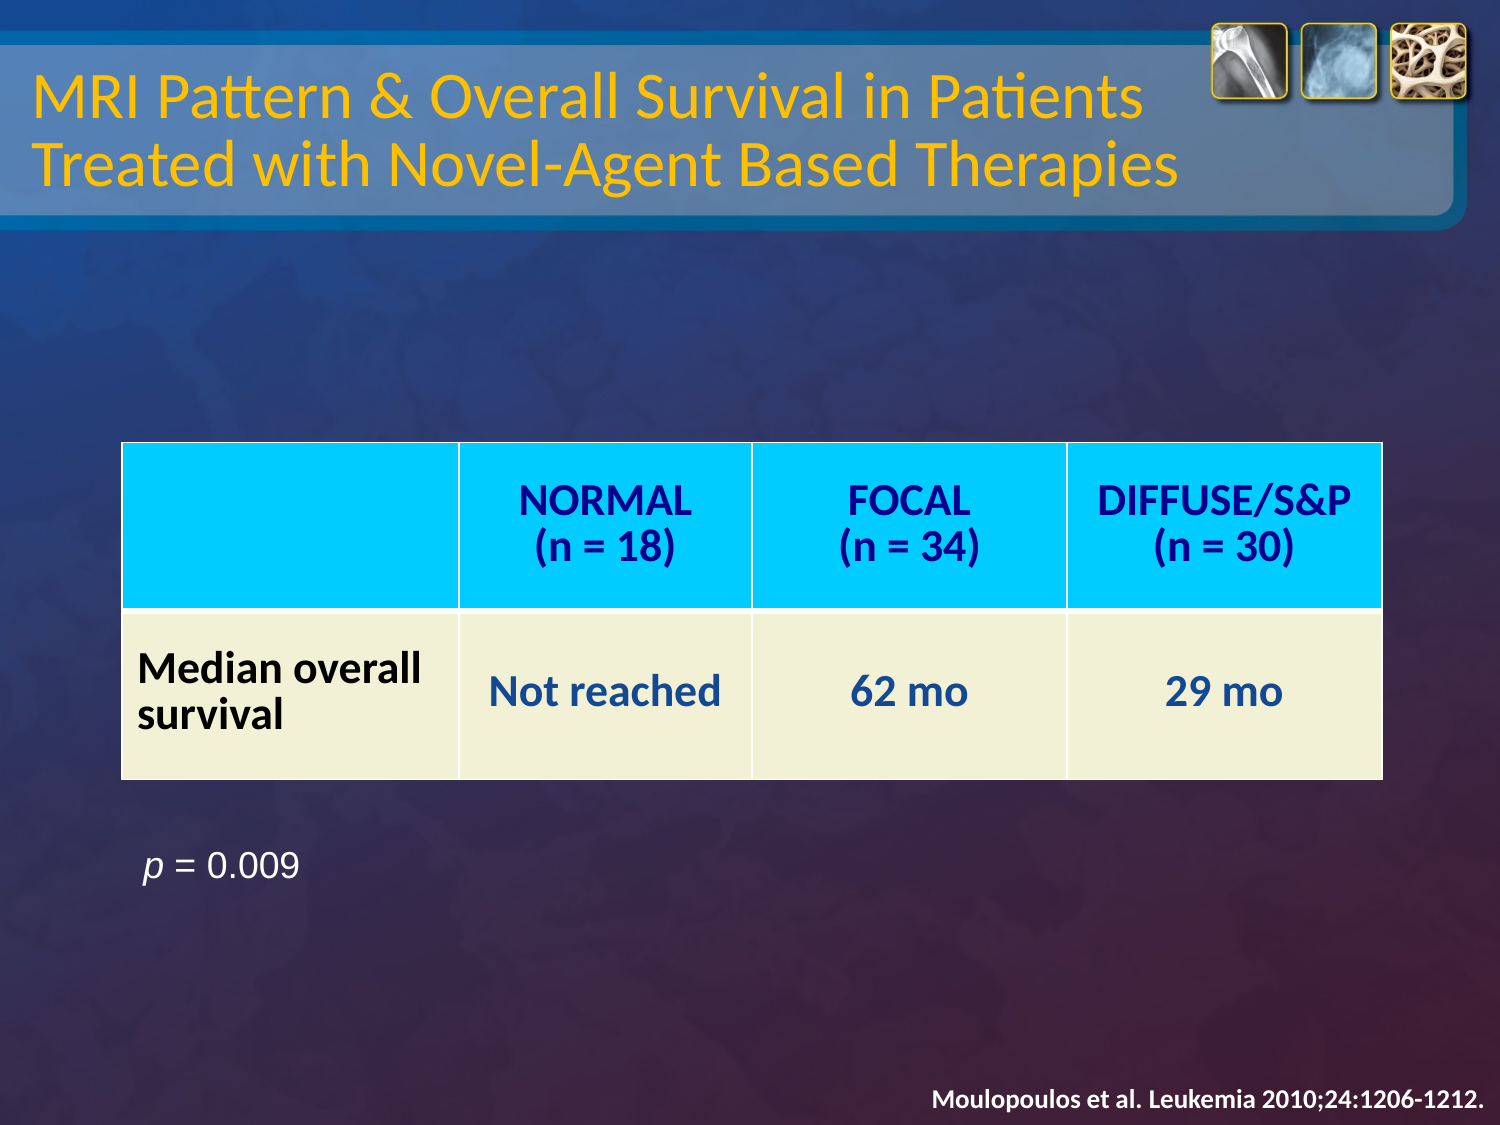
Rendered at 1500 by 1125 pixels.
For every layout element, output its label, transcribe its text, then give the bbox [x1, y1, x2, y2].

table_cell Median overall survival [123, 614, 458, 779]
table_cell 29 mo [1068, 614, 1381, 779]
picture [0, 0, 1500, 1125]
title MRI Pattern & Overall Survival in Patients Treated with Novel-Agent Based Therapies [16, 38, 1250, 226]
table_header DIFFUSE/S&P (n = 30) [1068, 443, 1381, 608]
table_header [123, 443, 458, 608]
text_box p = 0.009 [128, 833, 384, 893]
table_cell Not reached [460, 614, 751, 779]
table_header NORMAL (n = 18) [460, 443, 751, 608]
text_box Moulopoulos et al. Leukemia 2010;24:1206-1212. [804, 1074, 1500, 1122]
table_cell 62 mo [753, 614, 1066, 779]
table_header FOCAL (n = 34) [753, 443, 1066, 608]
